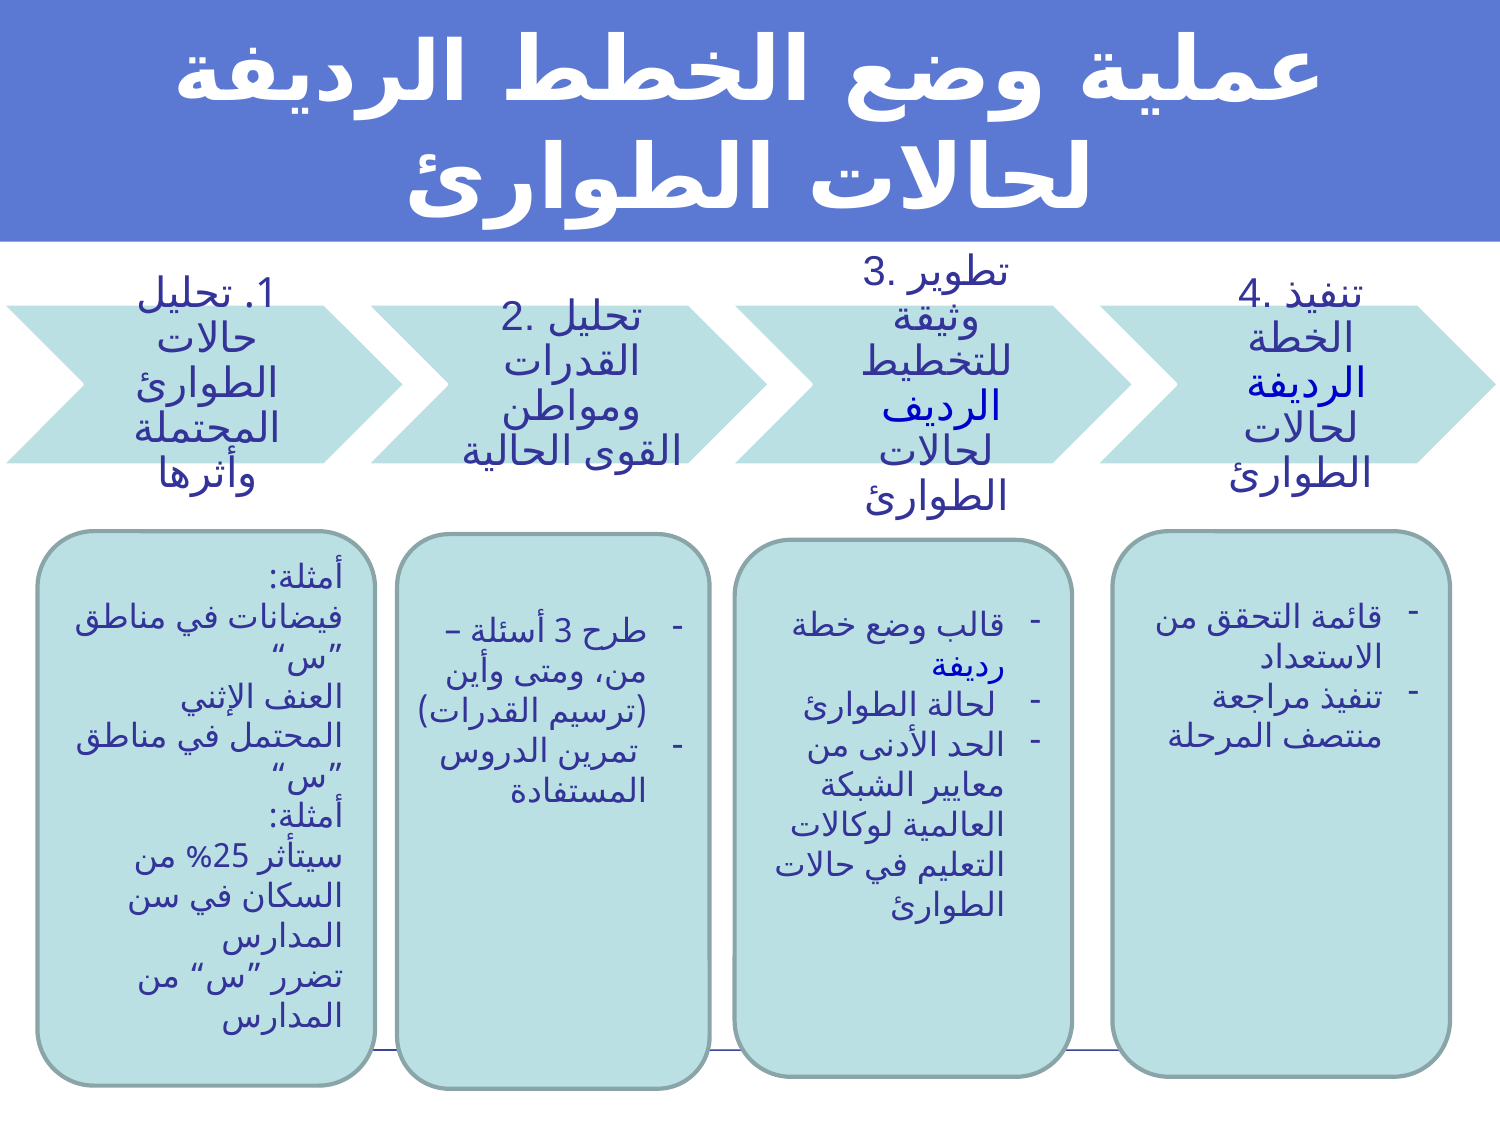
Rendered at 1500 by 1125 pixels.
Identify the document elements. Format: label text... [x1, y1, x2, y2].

text_box [394, 531, 712, 1091]
text_box أمثلة: فيضانات في مناطق ”س“ العنف الإثني المحتمل في مناطق ”س“ أمثلة: سيتأثر 25% من السكان في سن المدارس تضرر ”س“ من المدارس [35, 529, 378, 1088]
text_box طرح 3 أسئلة – من، ومتى وأين (ترسيم القدرات) تمرين الدروس المستفادة [402, 561, 698, 896]
text_box قالب وضع خطة رديفة لحالة الطوارئ الحد الأدنى من معايير الشبكة العالمية لوكالات التعليم في حالات الطوارئ [732, 537, 1075, 1079]
title عملية وضع الخطط الرديفة لحالات الطوارئ [74, 24, 1426, 213]
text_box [0, 260, 1500, 508]
text_box قائمة التحقق من الاستعداد تنفيذ مراجعة منتصف المرحلة [1110, 529, 1453, 1079]
